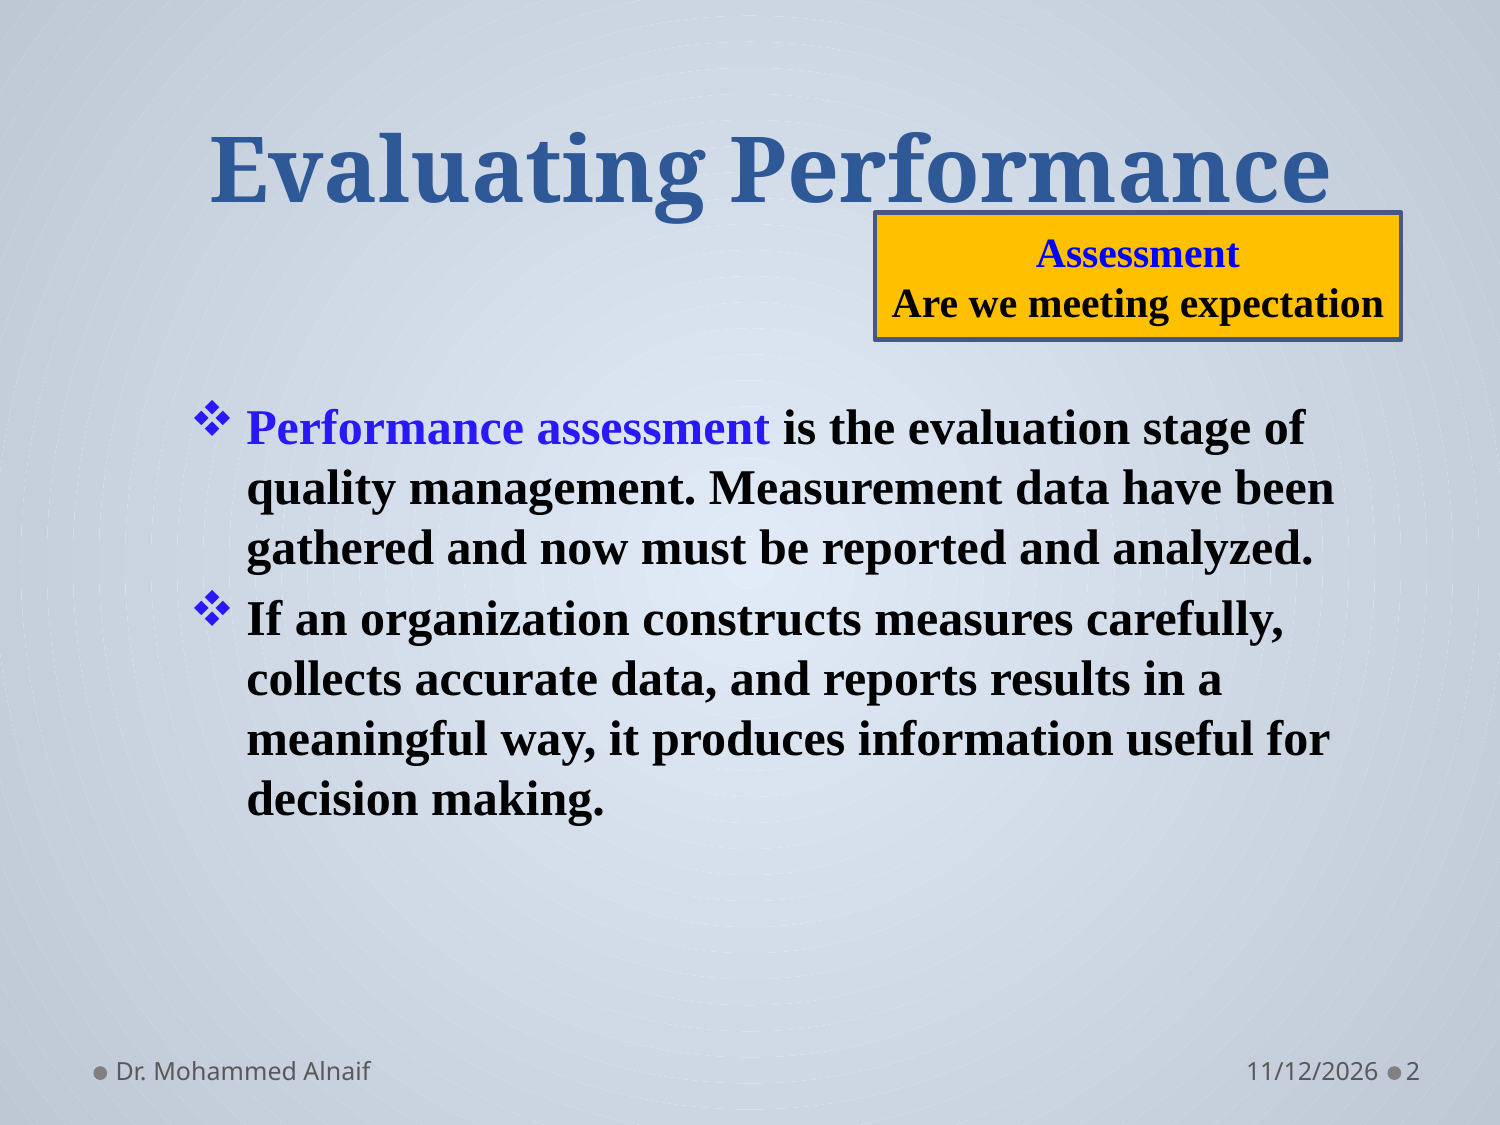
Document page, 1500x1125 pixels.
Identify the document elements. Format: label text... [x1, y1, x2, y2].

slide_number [1043, 1042, 1386, 1103]
text_box Assessment Are we meeting expectation [873, 210, 1403, 342]
subtitle Performance assessment is the evaluation stage of quality management. Measurement data have been gathered and now must be reported and analyzed. If an organization constructs measures carefully, collects accurate data, and reports results in a meaningful way, it produces information useful for decision making. [174, 387, 1400, 913]
slide_number 2 [1401, 1042, 1494, 1103]
footer Dr. Mohammed Alnaif [108, 1042, 576, 1103]
title Evaluating Performance [187, 75, 1355, 229]
